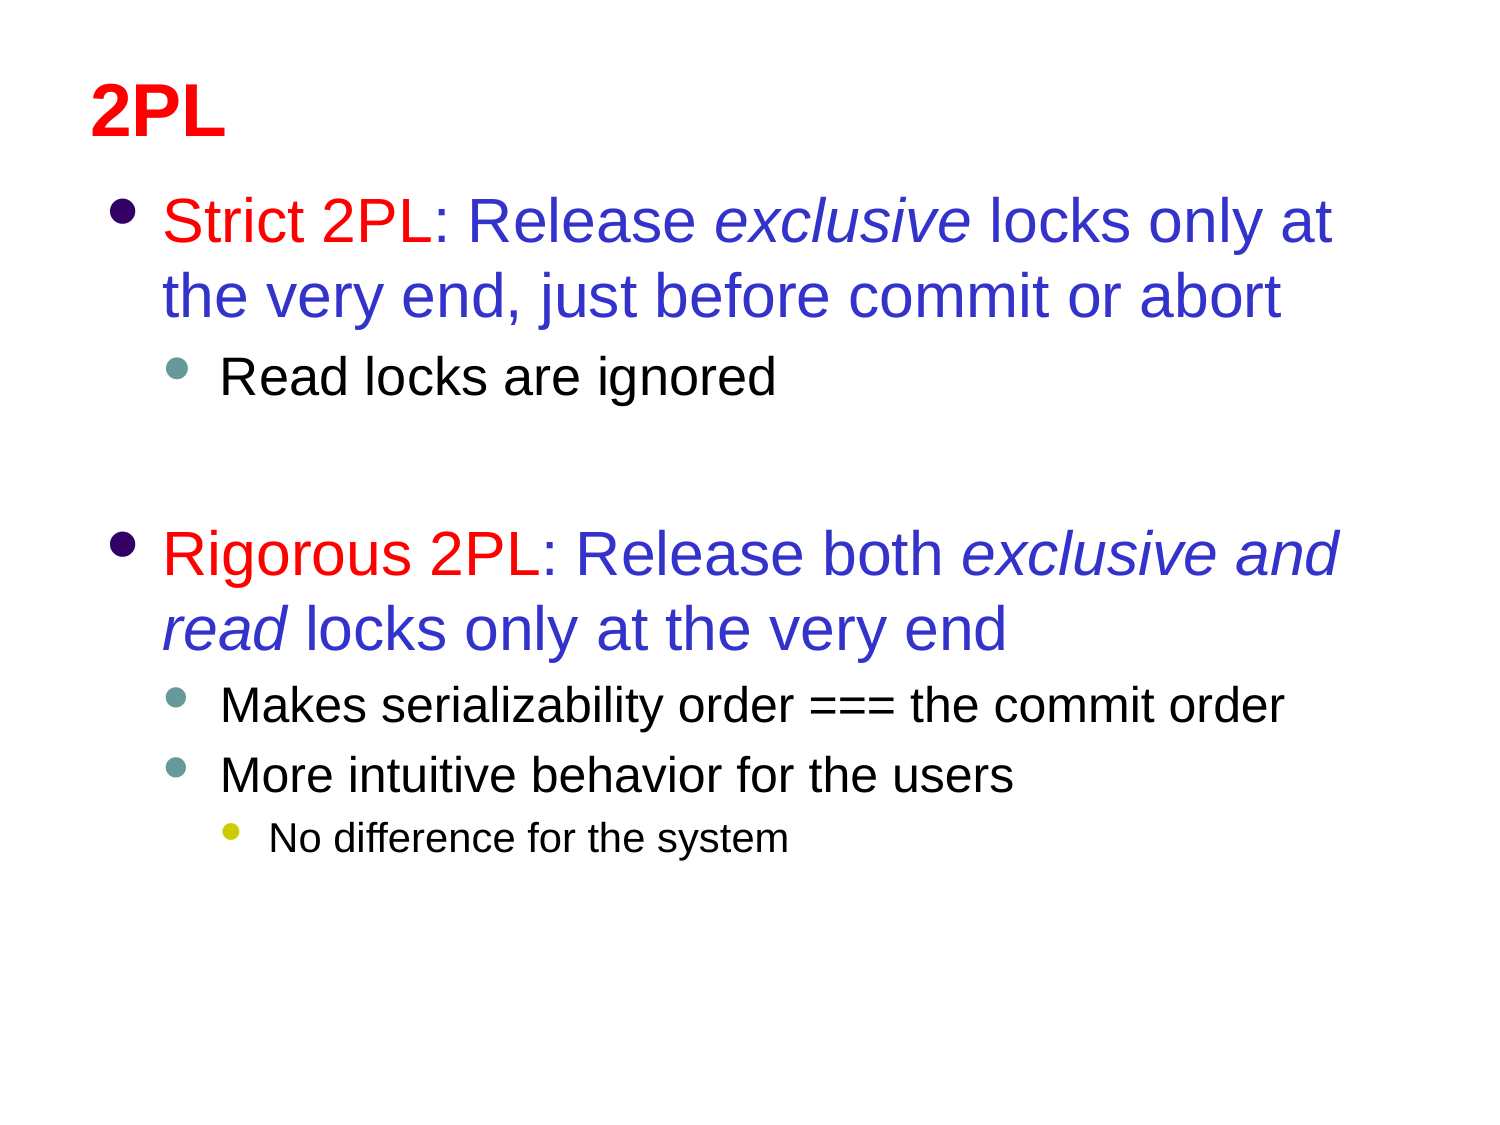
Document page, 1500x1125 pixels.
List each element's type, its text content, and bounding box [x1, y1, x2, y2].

list Strict 2PL: Release exclusive locks only at the very end, just before commit or abort Read locks are ignored Rigorous 2PL: Release both exclusive and read locks only at the very end Makes serializability order === the commit order More intuitive behavior for the users No difference for the system [91, 172, 1380, 973]
title 2PL [74, 19, 1313, 160]
